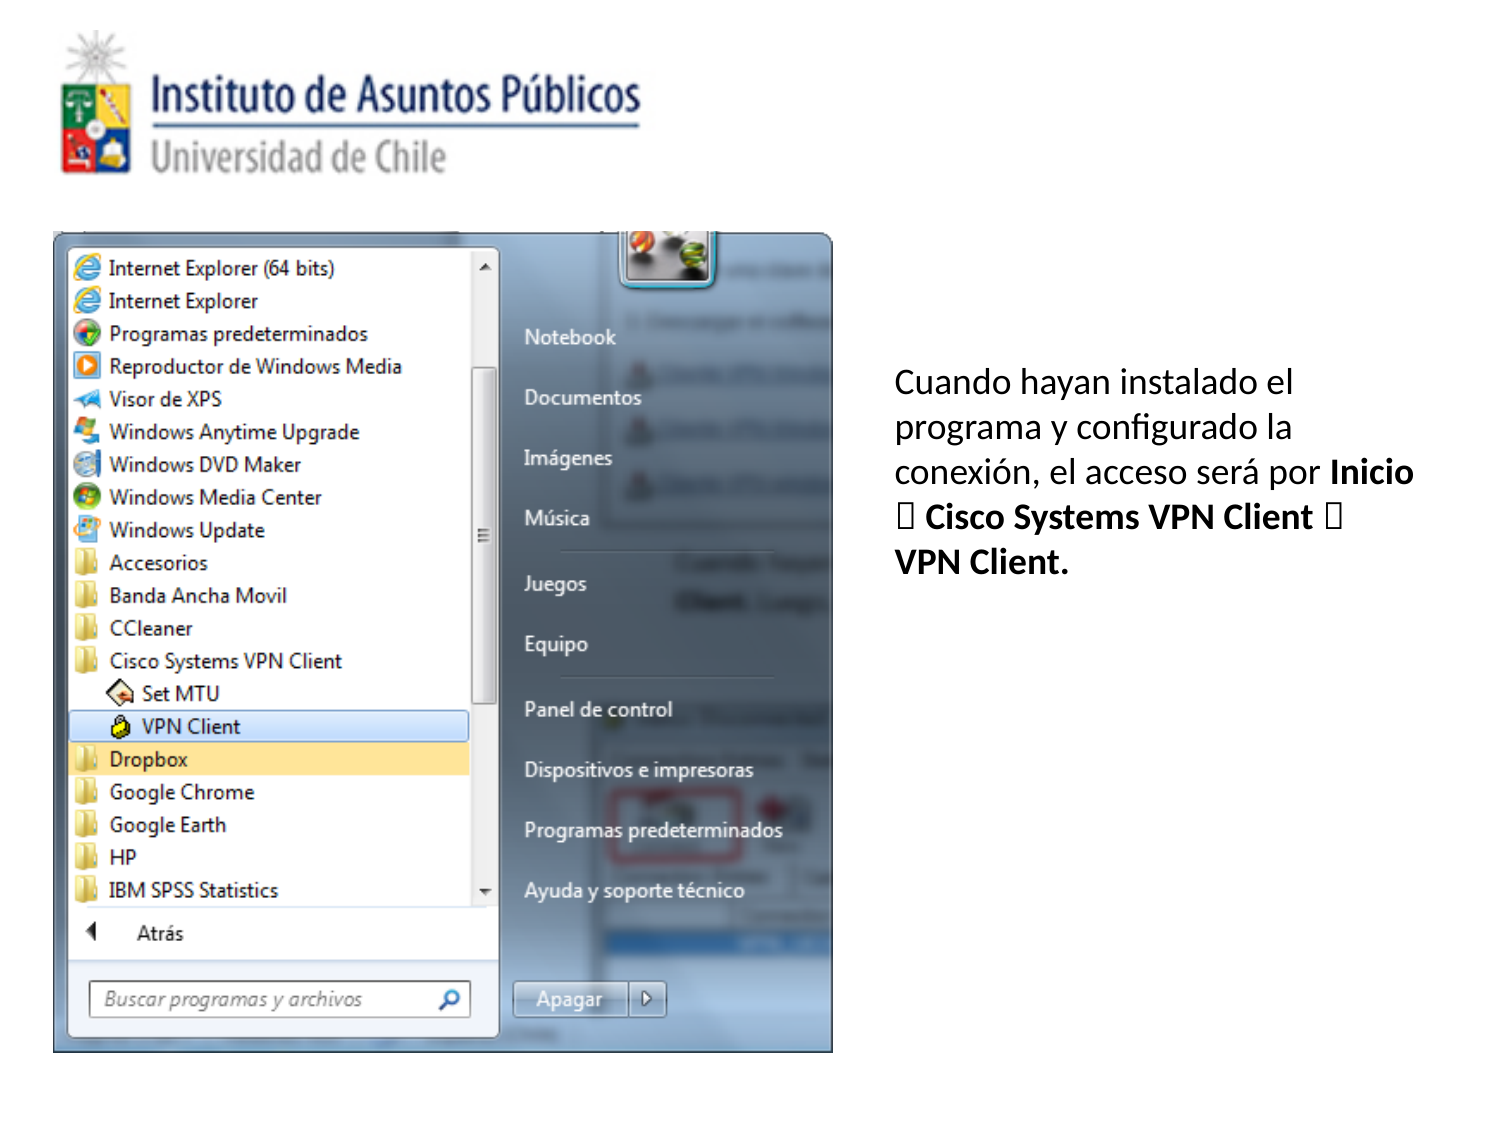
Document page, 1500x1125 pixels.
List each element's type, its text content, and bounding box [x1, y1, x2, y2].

text_box Cuando hayan instalado el programa y configurado la conexión, el acceso será por Inicio  Cisco Systems VPN Client  VPN Client. [879, 349, 1436, 590]
picture [52, 231, 833, 1053]
picture [29, 30, 705, 209]
